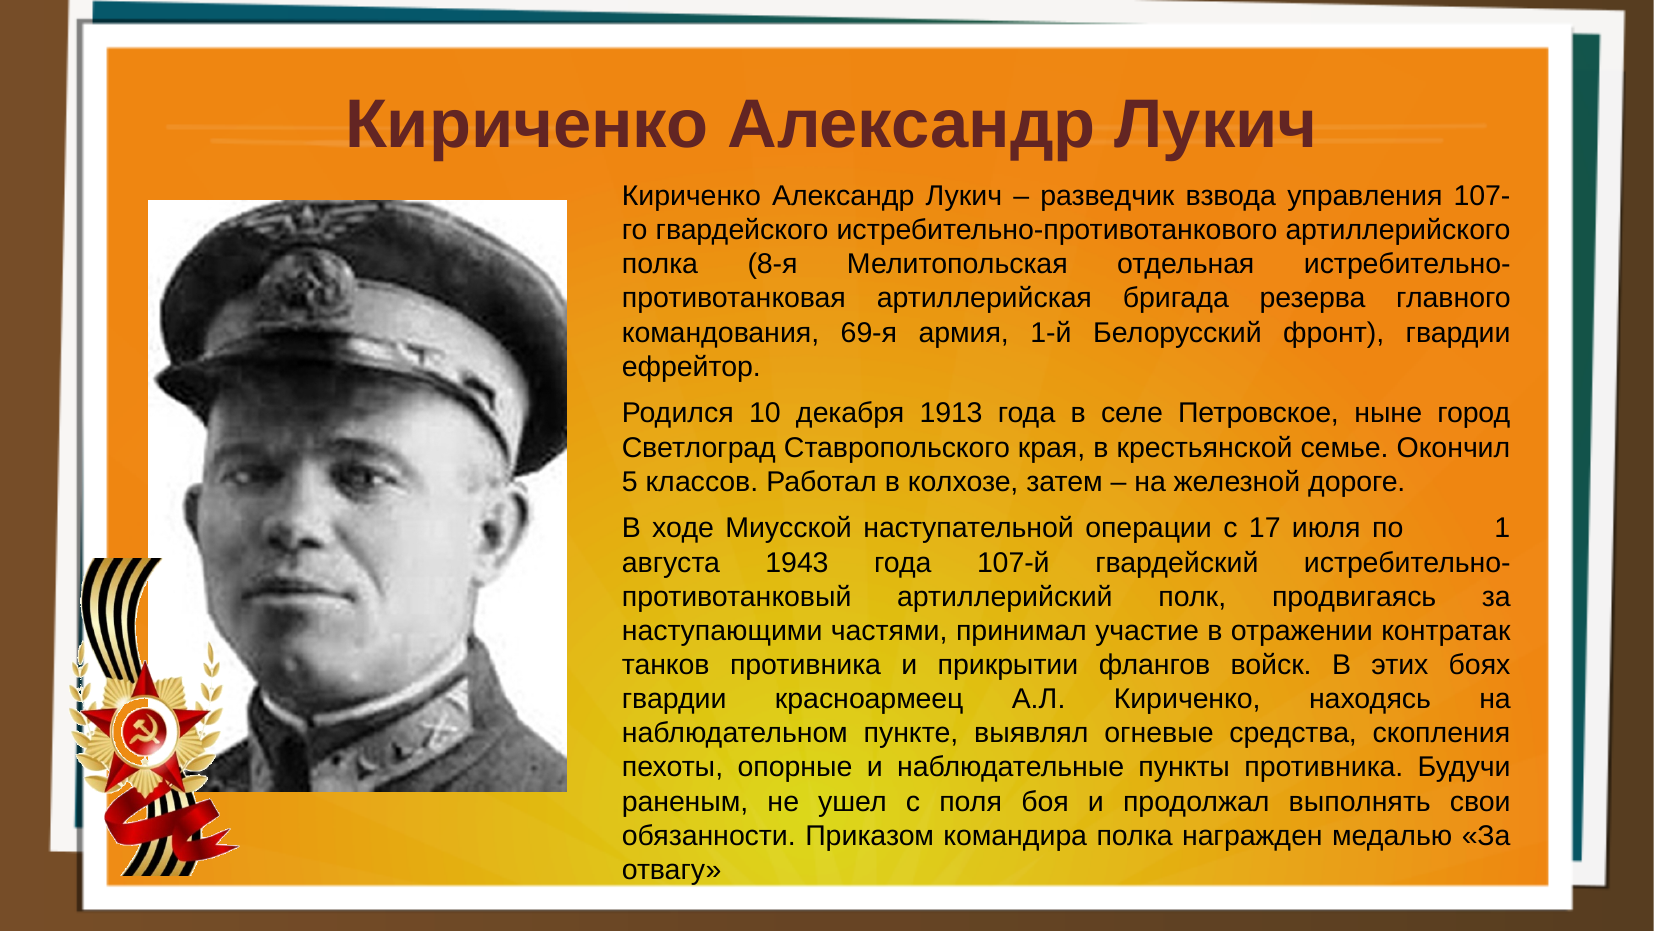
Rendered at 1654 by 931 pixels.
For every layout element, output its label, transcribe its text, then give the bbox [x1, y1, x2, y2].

text_box Кириченко Александр Лукич [170, 54, 1494, 185]
picture [0, 0, 1654, 931]
text_box Кириченко Александр Лукич – разведчик взвода управления 107-го гвардейского истребительно-противотанкового артиллерийского полка (8-я Мелитопольская отдельная истребительно-противотанковая артиллерийская бригада резерва главного командования, 69-я армия, 1-й Белорусский фронт), гвардии ефрейтор. Родился 10 декабря 1913 года в селе Петровское, ныне город Светлоград Ставропольского края, в крестьянской семье. Окончил 5 классов. Работал в колхозе, затем – на железной дороге. В ходе Миусской наступательной операции с 17 июля по 1 августа 1943 года 107-й гвардейский истребительно-противотанковый артиллерийский полк, продвигаясь за наступающими частями, принимал участие в отражении контратак танков противника и прикрытии флангов войск. В этих боях гвардии красноармеец А.Л. Кириченко, находясь на наблюдательном пункте, выявлял огневые средства, скопления пехоты, опорные и наблюдательные пункты противника. Будучи раненым, не ушел с поля боя и продолжал выполнять свои обязанности. Приказом командира полка награжден медалью «За отвагу» [557, 177, 1512, 887]
